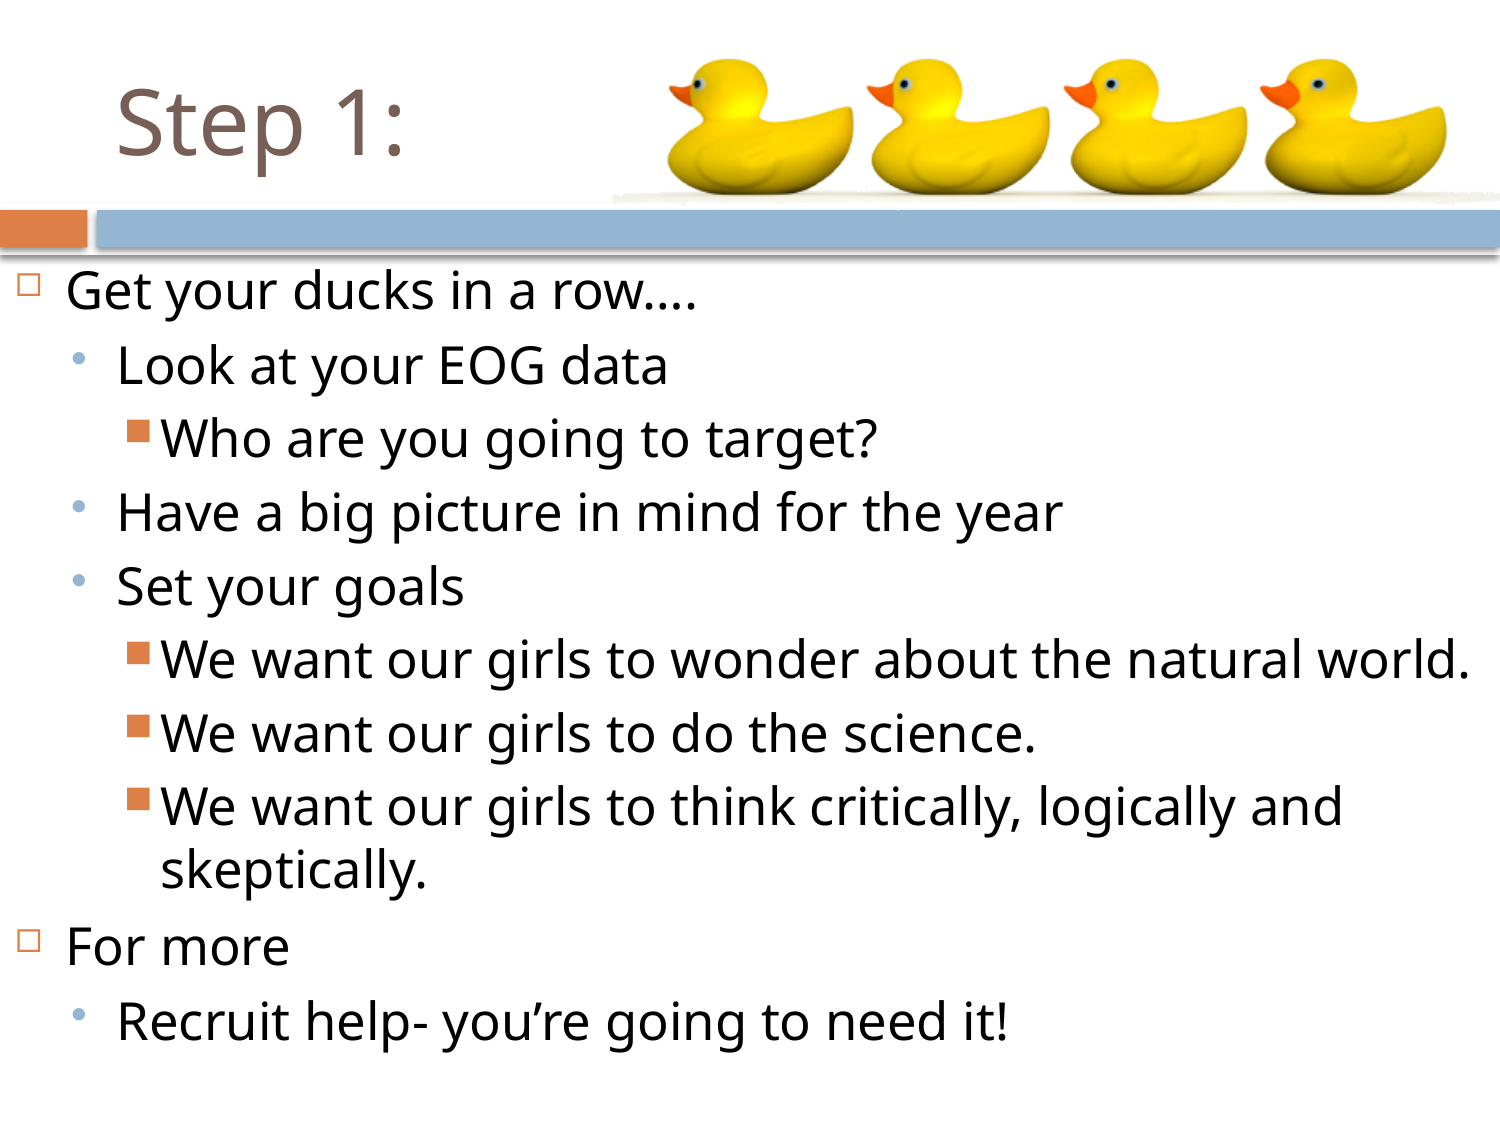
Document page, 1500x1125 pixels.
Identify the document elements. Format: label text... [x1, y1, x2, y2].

picture [612, 0, 1500, 329]
title Step 1: [100, 37, 606, 200]
list Get your ducks in a row…. Look at your EOG data Who are you going to target? Have a big picture in mind for the year Set your goals We want our girls to wonder about the natural world. We want our girls to do the science. We want our girls to think critically, logically and skeptically. For more Recruit help- you’re going to need it! [0, 249, 1500, 1100]
